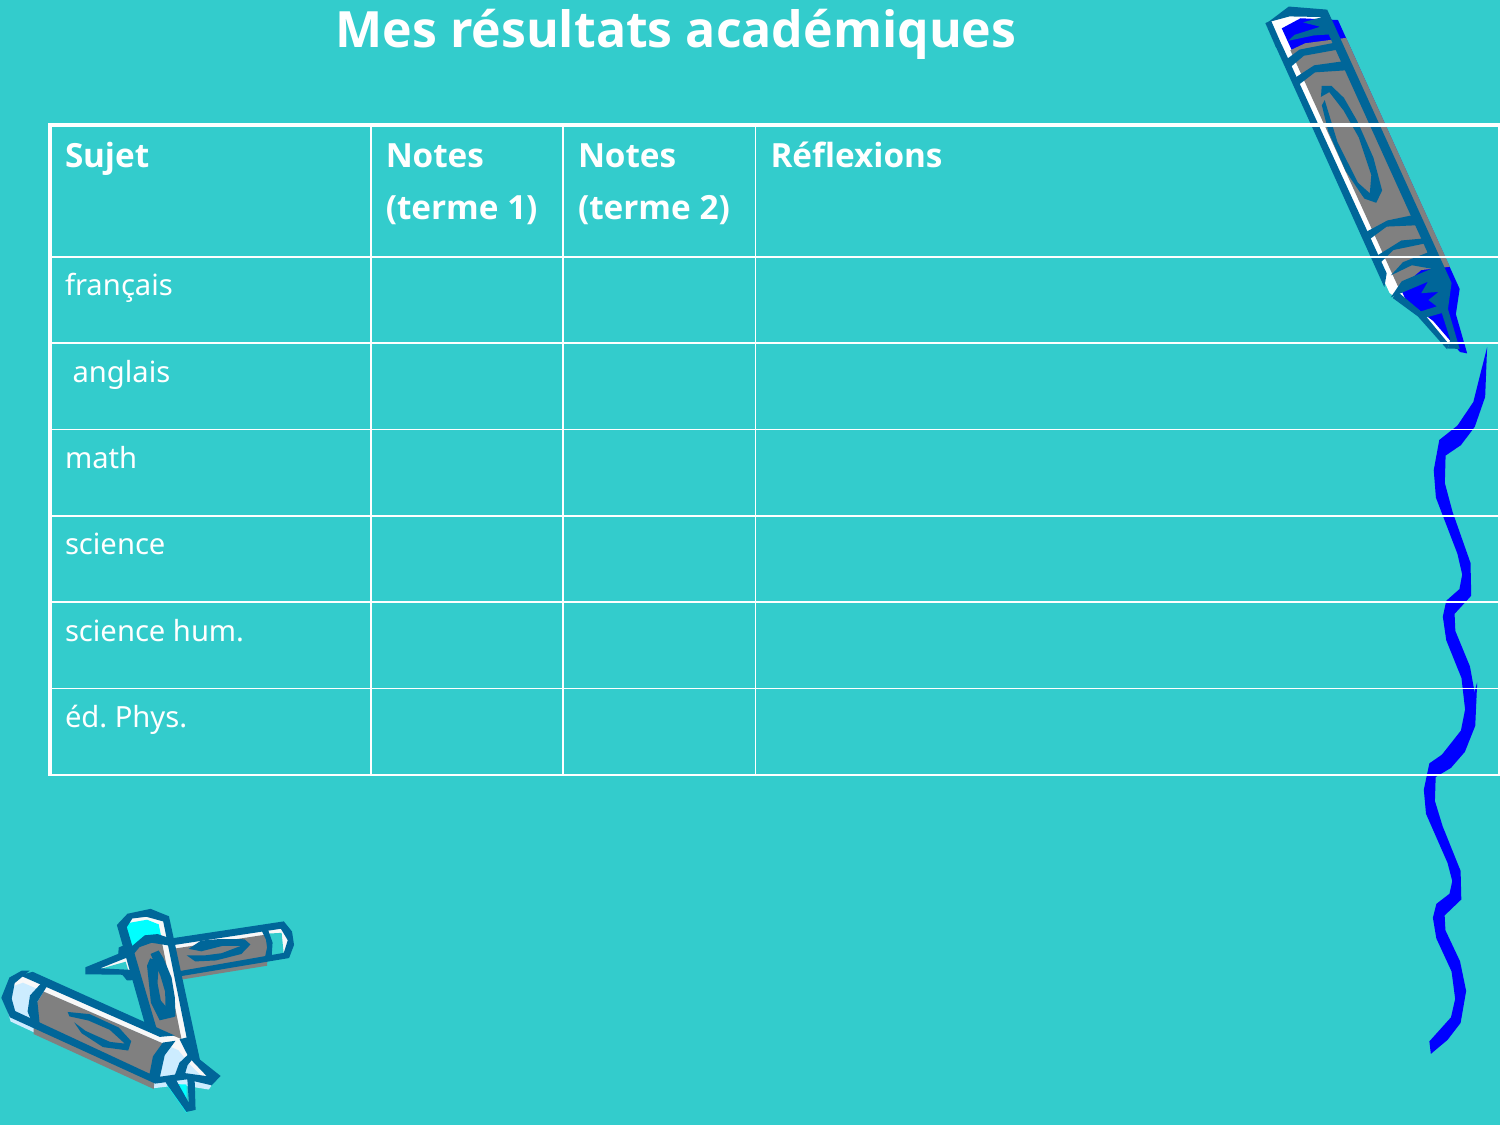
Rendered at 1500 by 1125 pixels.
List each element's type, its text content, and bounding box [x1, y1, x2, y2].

table_header Sujet [52, 127, 370, 256]
table_cell [372, 689, 562, 774]
table_cell [756, 430, 1498, 515]
table_header Notes (terme 1) [372, 127, 562, 256]
table_cell [564, 689, 755, 774]
table_cell science [52, 517, 370, 601]
table_cell anglais [52, 344, 370, 429]
table_cell [756, 258, 1498, 342]
table_cell [564, 344, 755, 429]
table_cell [756, 603, 1498, 688]
table_cell [372, 258, 562, 342]
title Mes résultats académiques [112, 24, 1240, 123]
table_cell [564, 517, 755, 601]
table_cell science hum. [52, 603, 370, 688]
table_cell français [52, 258, 370, 342]
table_header Réflexions [756, 127, 1498, 256]
table_cell [756, 517, 1498, 601]
table_cell éd. Phys. [52, 689, 370, 774]
table_cell [756, 689, 1498, 774]
table_cell [564, 603, 755, 688]
table_cell [756, 344, 1498, 429]
table_cell [372, 603, 562, 688]
table_header Notes (terme 2) [564, 127, 755, 256]
table_cell math [52, 430, 370, 515]
table_cell [372, 344, 562, 429]
table_cell [564, 430, 755, 515]
table_cell [372, 517, 562, 601]
table_cell [372, 430, 562, 515]
table_cell [564, 258, 755, 342]
